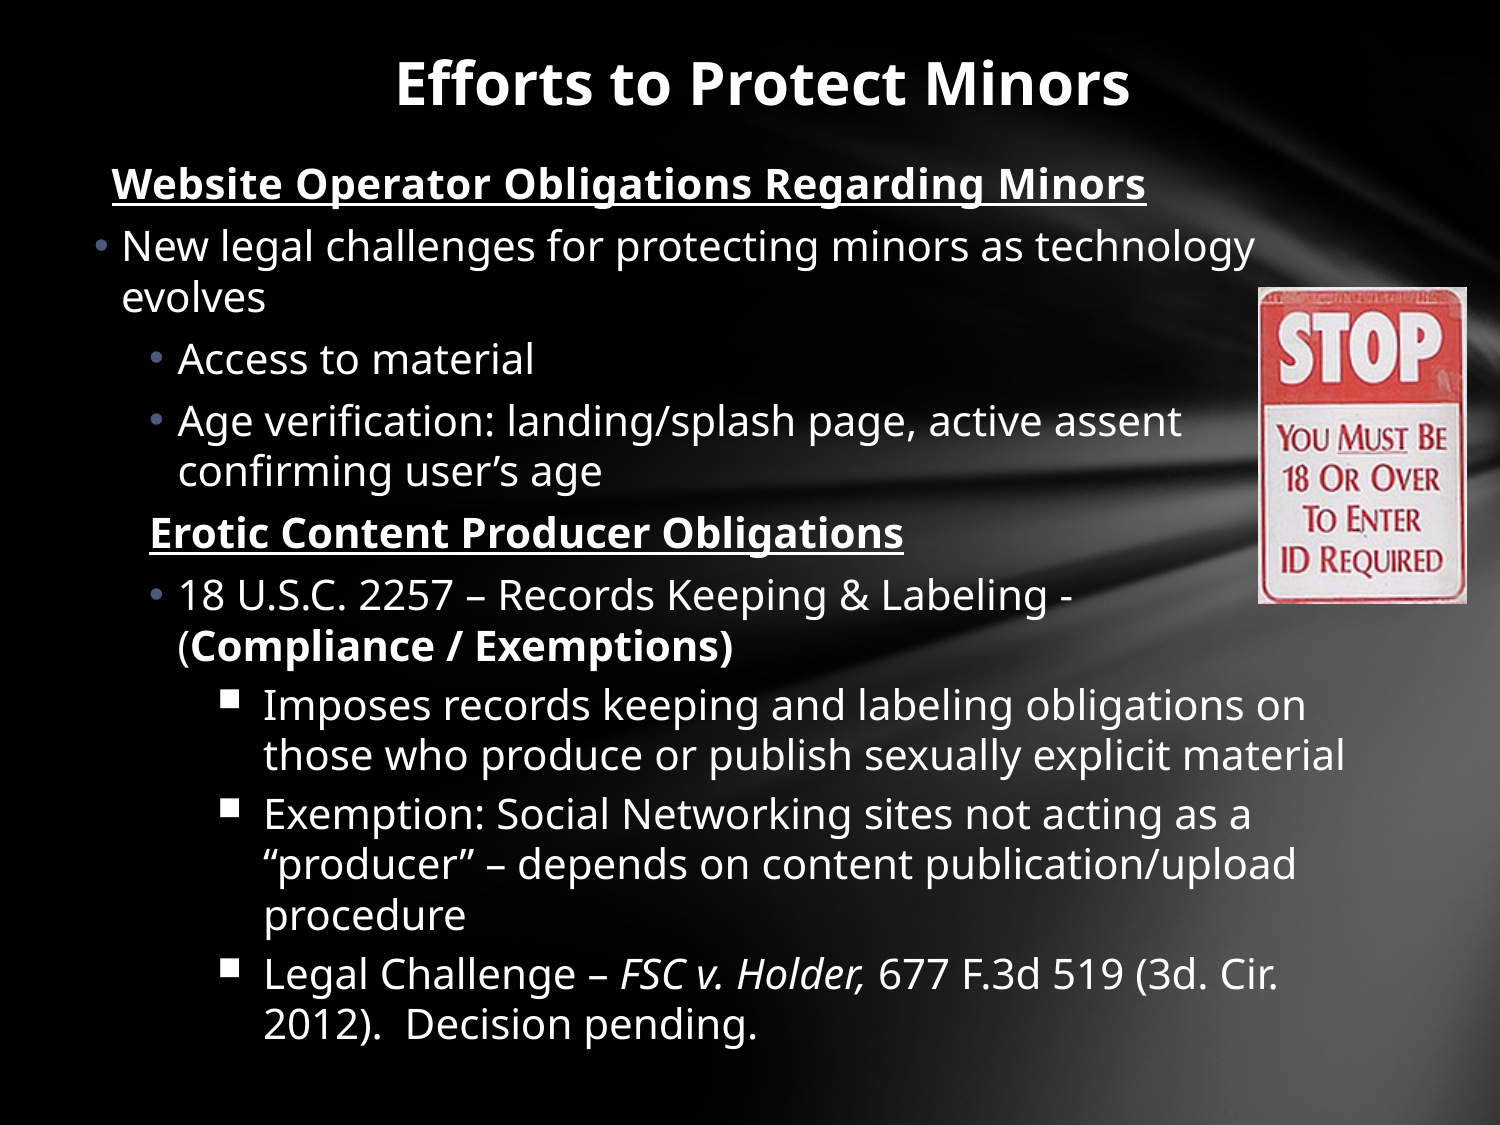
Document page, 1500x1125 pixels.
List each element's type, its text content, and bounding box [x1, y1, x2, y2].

title Efforts to Protect Minors [66, 37, 1460, 126]
list Website Operator Obligations Regarding Minors New legal challenges for protecting minors as technology evolves Access to material Age verification: landing/splash page, active assent confirming user’s age Erotic Content Producer Obligations 18 U.S.C. 2257 – Records Keeping & Labeling -(Compliance / Exemptions) Imposes records keeping and labeling obligations on those who produce or publish sexually explicit material Exemption: Social Networking sites not acting as a “producer” – depends on content publication/upload procedure Legal Challenge – FSC v. Holder, 677 F.3d 519 (3d. Cir. 2012). Decision pending. [50, 149, 1363, 1100]
picture [1258, 287, 1467, 604]
